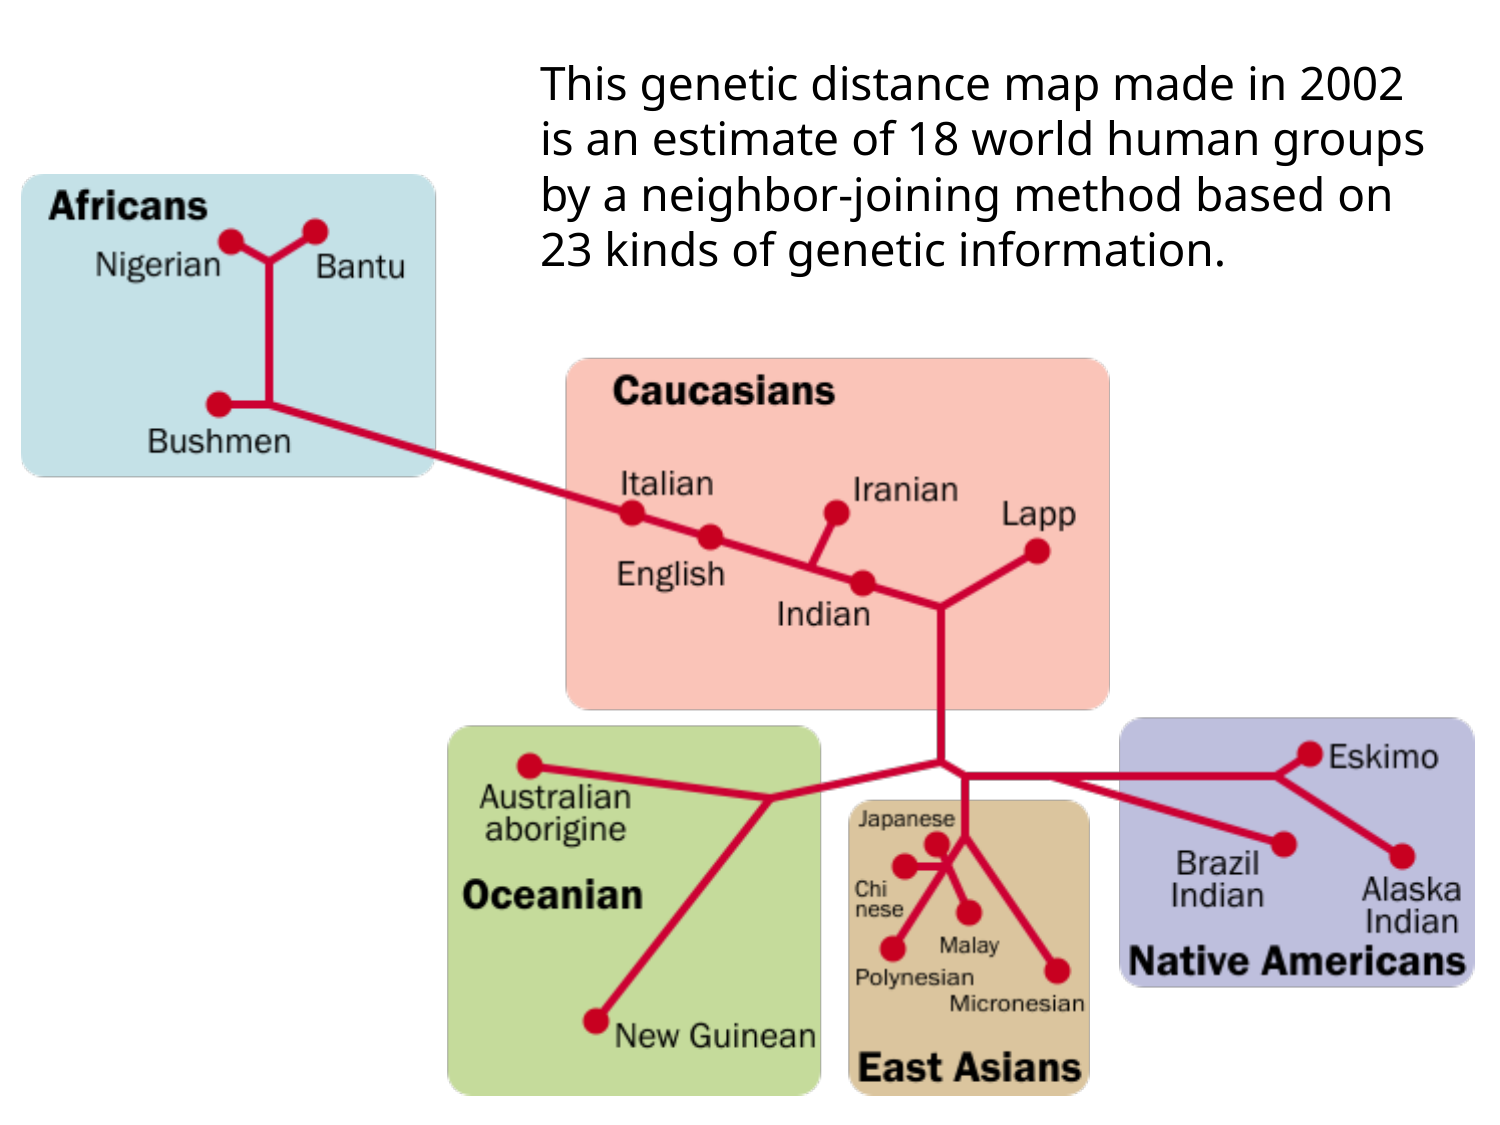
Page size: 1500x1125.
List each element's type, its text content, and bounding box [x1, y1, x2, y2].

picture [20, 174, 1476, 1096]
title This genetic distance map made in 2002 is an estimate of 18 world human groups by a neighbor-joining method based on 23 kinds of genetic information. [524, 24, 1451, 174]
